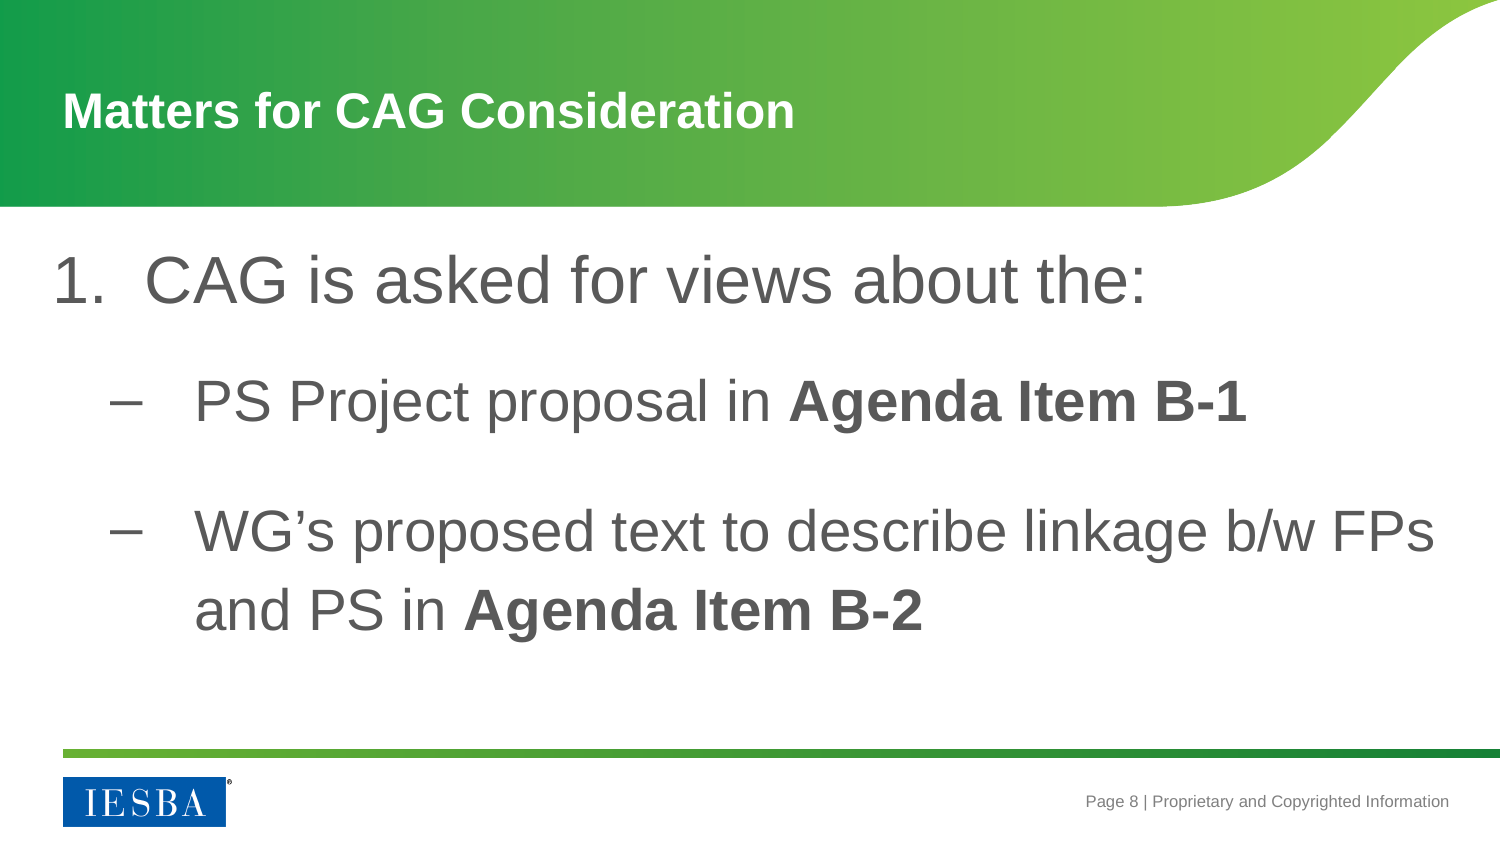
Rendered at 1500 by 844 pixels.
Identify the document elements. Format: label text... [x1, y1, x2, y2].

picture [63, 777, 232, 827]
list CAG is asked for views about the: PS Project proposal in Agenda Item B-1 WG’s proposed text to describe linkage b/w FPs and PS in Agenda Item B-2 [37, 246, 1463, 750]
picture [0, 0, 1500, 207]
title Matters for CAG Consideration [62, 75, 1300, 142]
